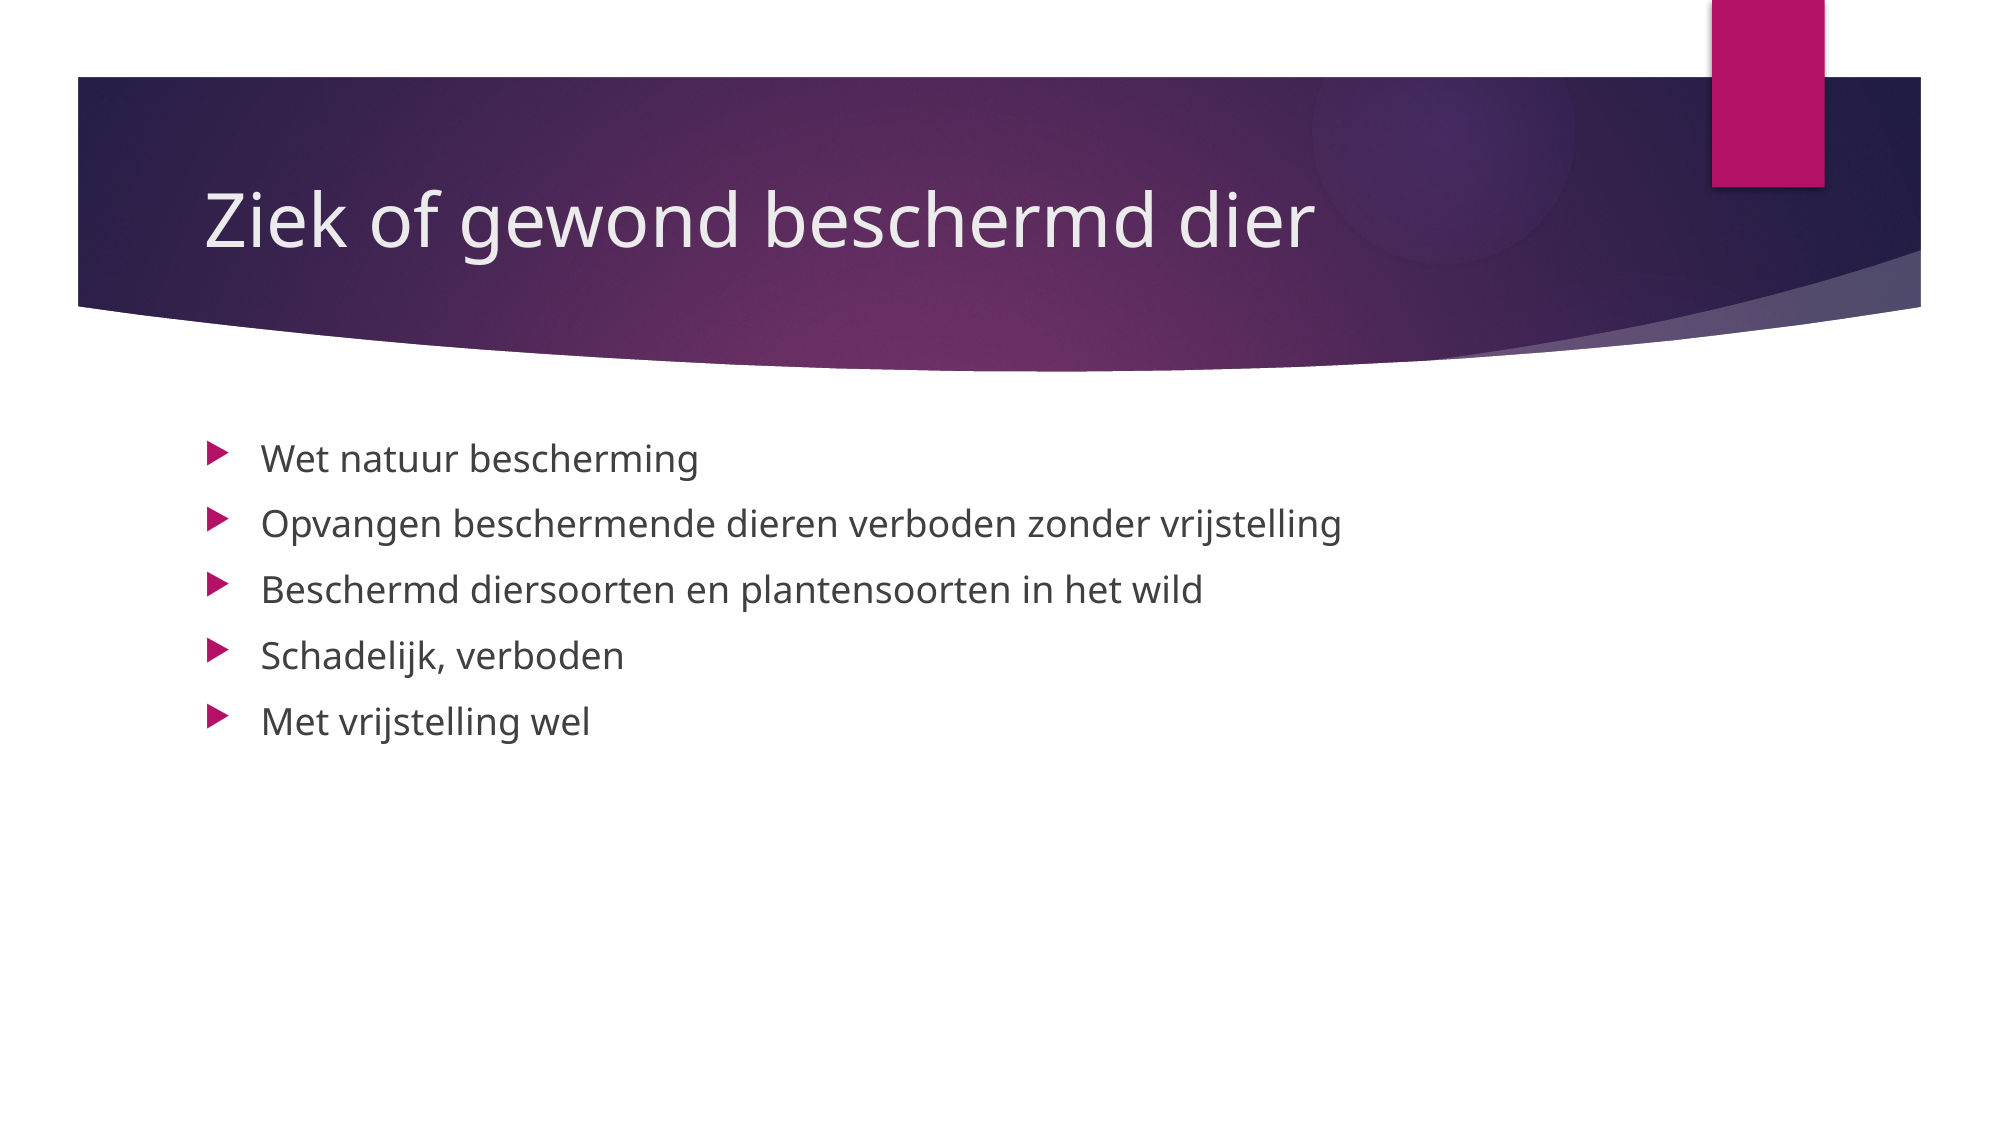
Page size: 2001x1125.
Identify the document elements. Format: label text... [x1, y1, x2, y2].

list Wet natuur bescherming Opvangen beschermende dieren verboden zonder vrijstelling Beschermd diersoorten en plantensoorten in het wild Schadelijk, verboden Met vrijstelling wel [189, 427, 1638, 988]
title Ziek of gewond beschermd dier [189, 159, 1627, 276]
